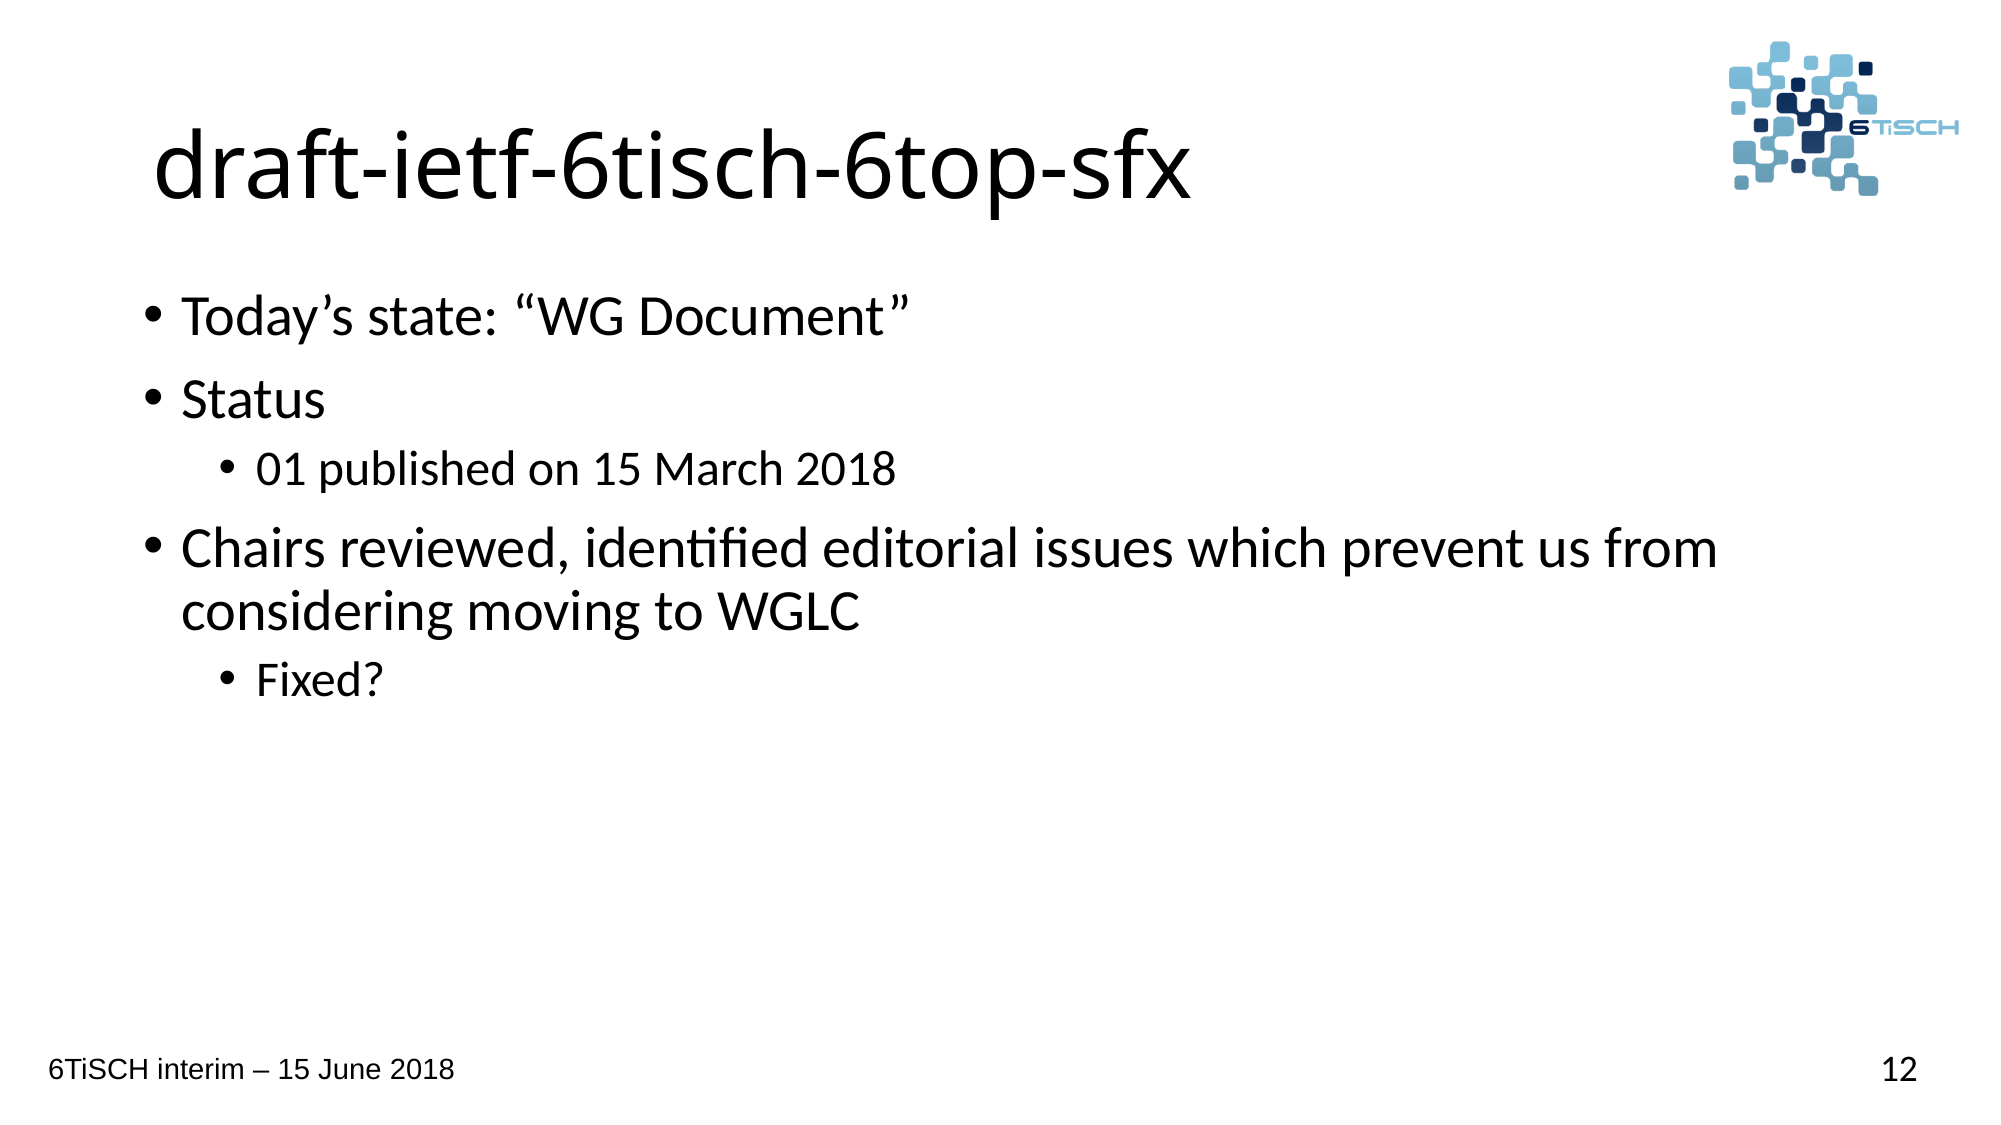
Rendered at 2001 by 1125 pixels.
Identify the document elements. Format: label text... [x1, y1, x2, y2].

title draft-ietf-6tisch-6top-sfx [137, 59, 1863, 278]
slide_number 12 [1482, 1036, 1933, 1097]
list Today’s state: “WG Document” Status 01 published on 15 March 2018 Chairs reviewed, identified editorial issues which prevent us from considering moving to WGLC Fixed? [128, 277, 1854, 992]
picture [1725, 37, 1963, 200]
